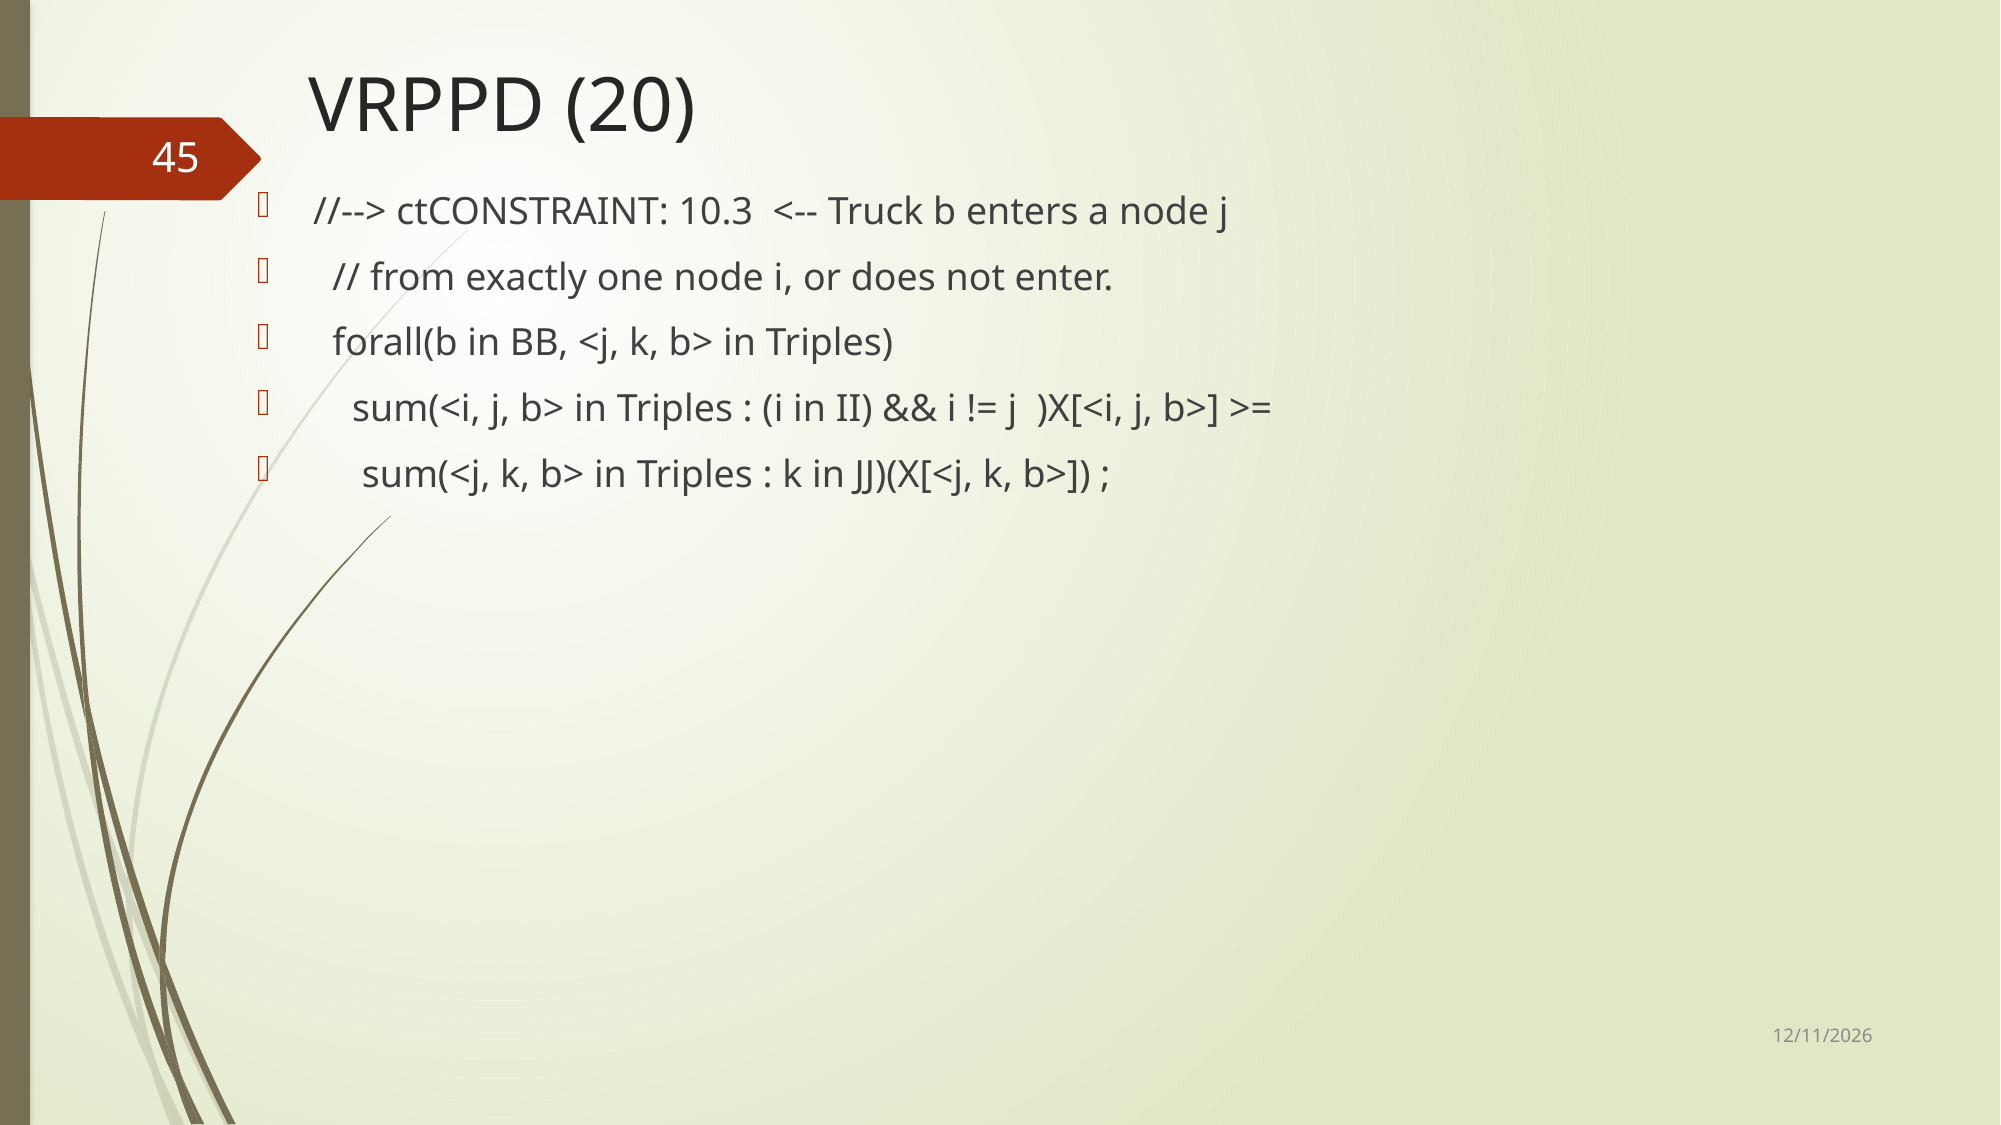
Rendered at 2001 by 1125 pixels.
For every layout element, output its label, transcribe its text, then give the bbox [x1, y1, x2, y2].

list //--> ctCONSTRAINT: 10.3 <-- Truck b enters a node j // from exactly one node i, or does not enter. forall(b in BB, <j, k, b> in Triples) sum(<i, j, b> in Triples : (i in II) && i != j )X[<i, j, b>] >= sum(<j, k, b> in Triples : k in JJ)(X[<j, k, b>]) ; [241, 179, 1888, 970]
title VRPPD (20) [293, 49, 1888, 166]
slide_number 45 [87, 129, 216, 190]
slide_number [1699, 1005, 1888, 1067]
